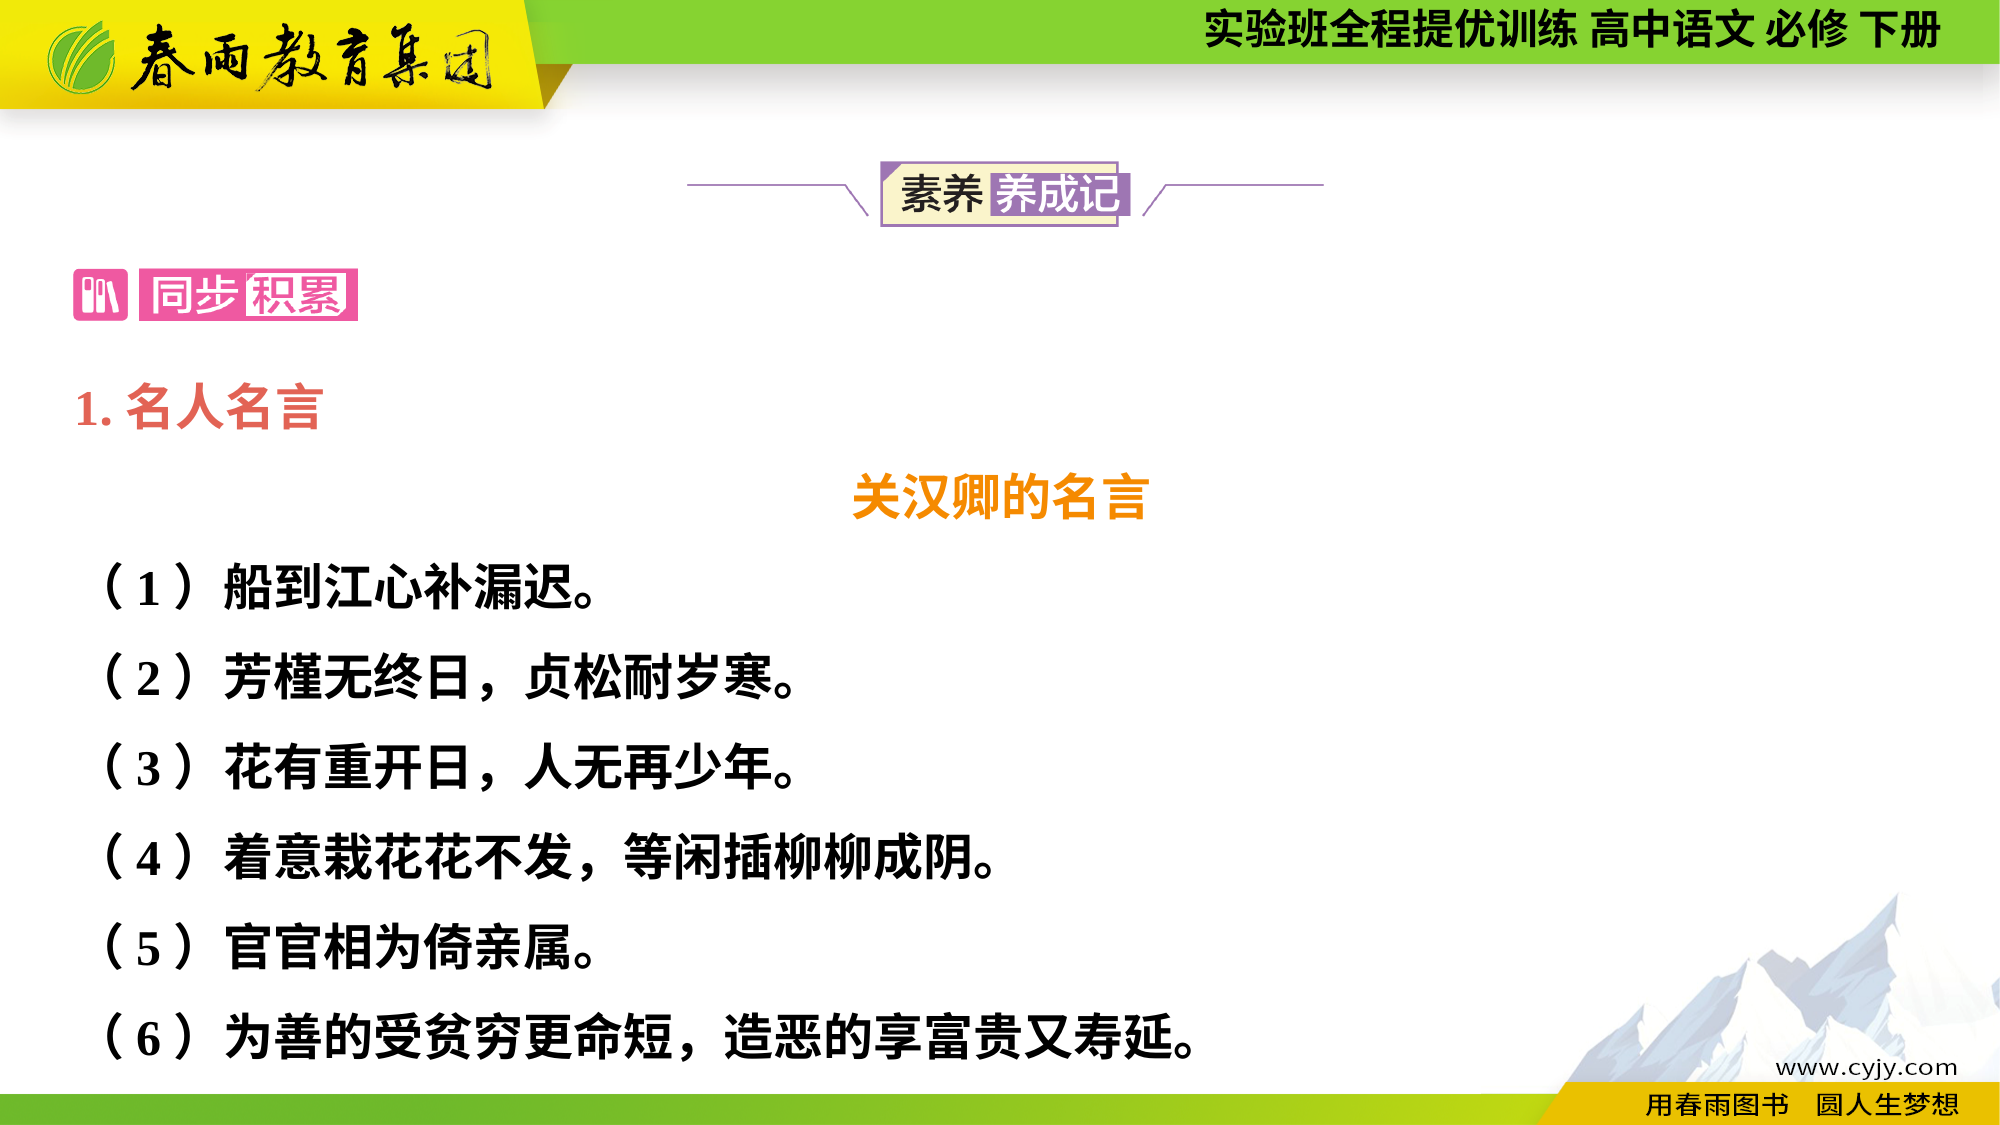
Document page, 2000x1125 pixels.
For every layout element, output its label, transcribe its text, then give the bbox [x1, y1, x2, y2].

picture [0, 0, 2000, 1125]
list 1.名人名言 关汉卿的名言 （1）船到江心补漏迟。 （2）芳槿无终日，贞松耐岁寒。 （3）花有重开日，人无再少年。 （4）着意栽花花不发，等闲插柳柳成阴。 （5）官官相为倚亲属。 （6）为善的受贫穷更命短，造恶的享富贵又寿延。 [59, 338, 1944, 1069]
